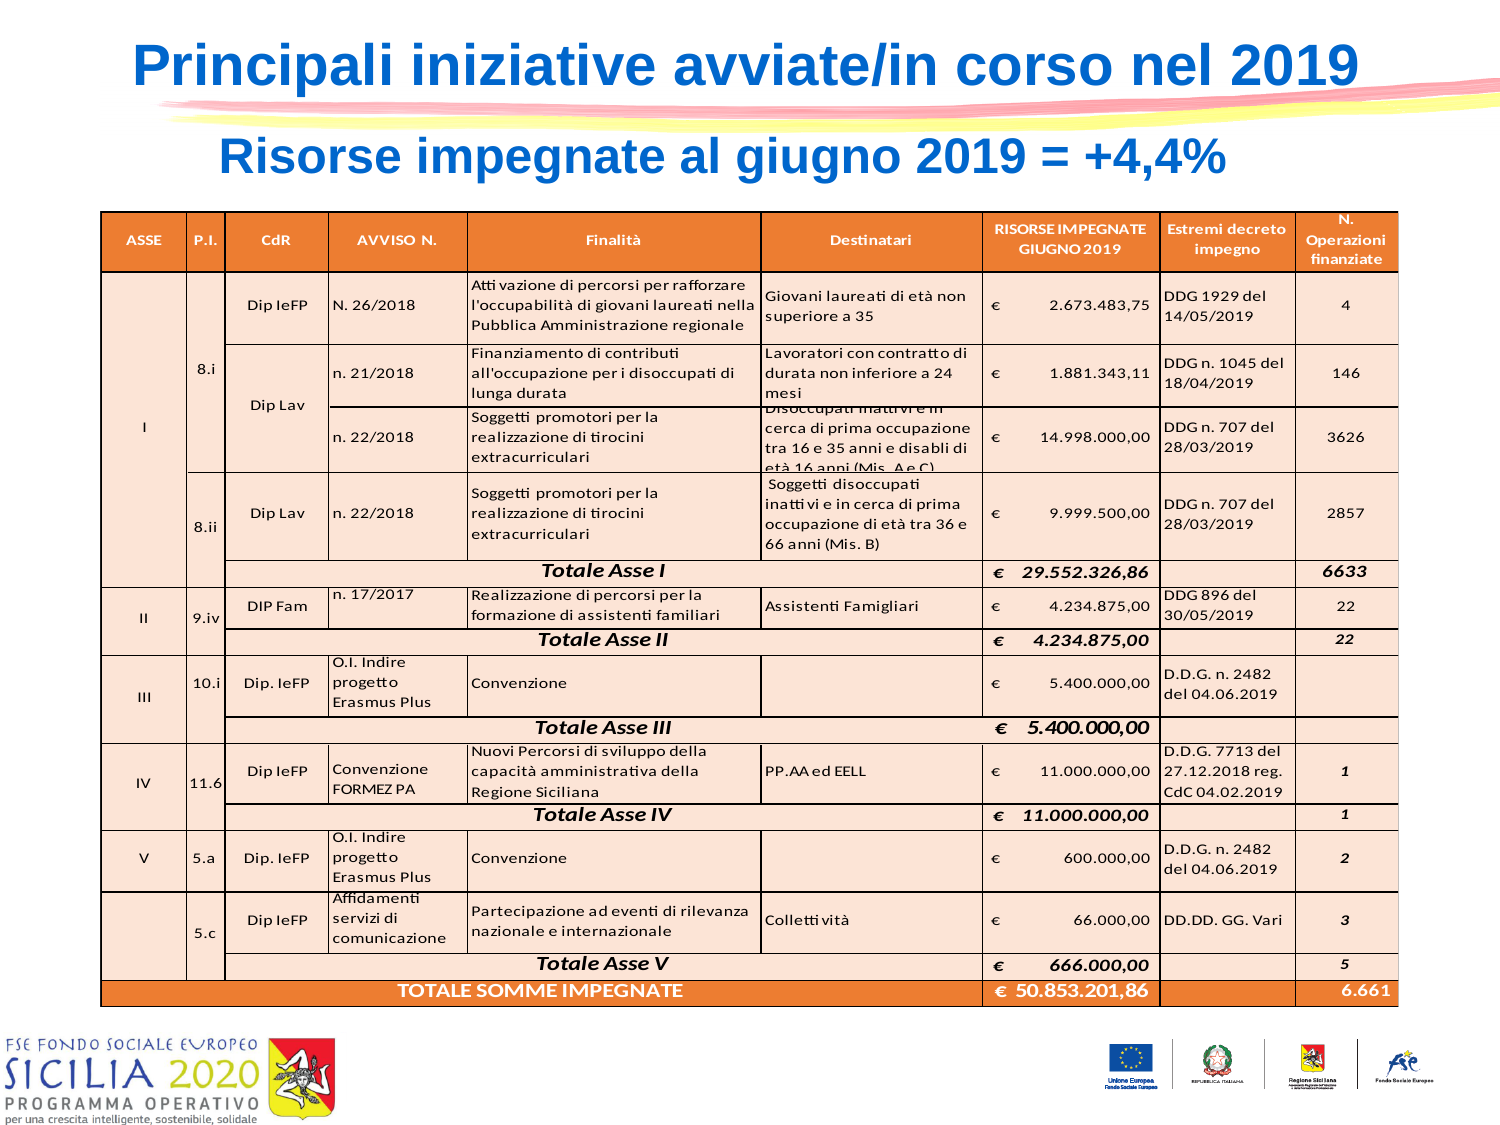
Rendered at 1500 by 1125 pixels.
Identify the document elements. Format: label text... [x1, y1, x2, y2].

text_box Principali iniziative avviate/in corso nel 2019 [11, 20, 1483, 105]
picture [100, 210, 1400, 1008]
picture [100, 77, 1500, 135]
picture [0, 1031, 348, 1125]
text_box Risorse impegnate al giugno 2019 = +4,4% [11, 116, 1435, 192]
picture [1080, 1034, 1447, 1107]
